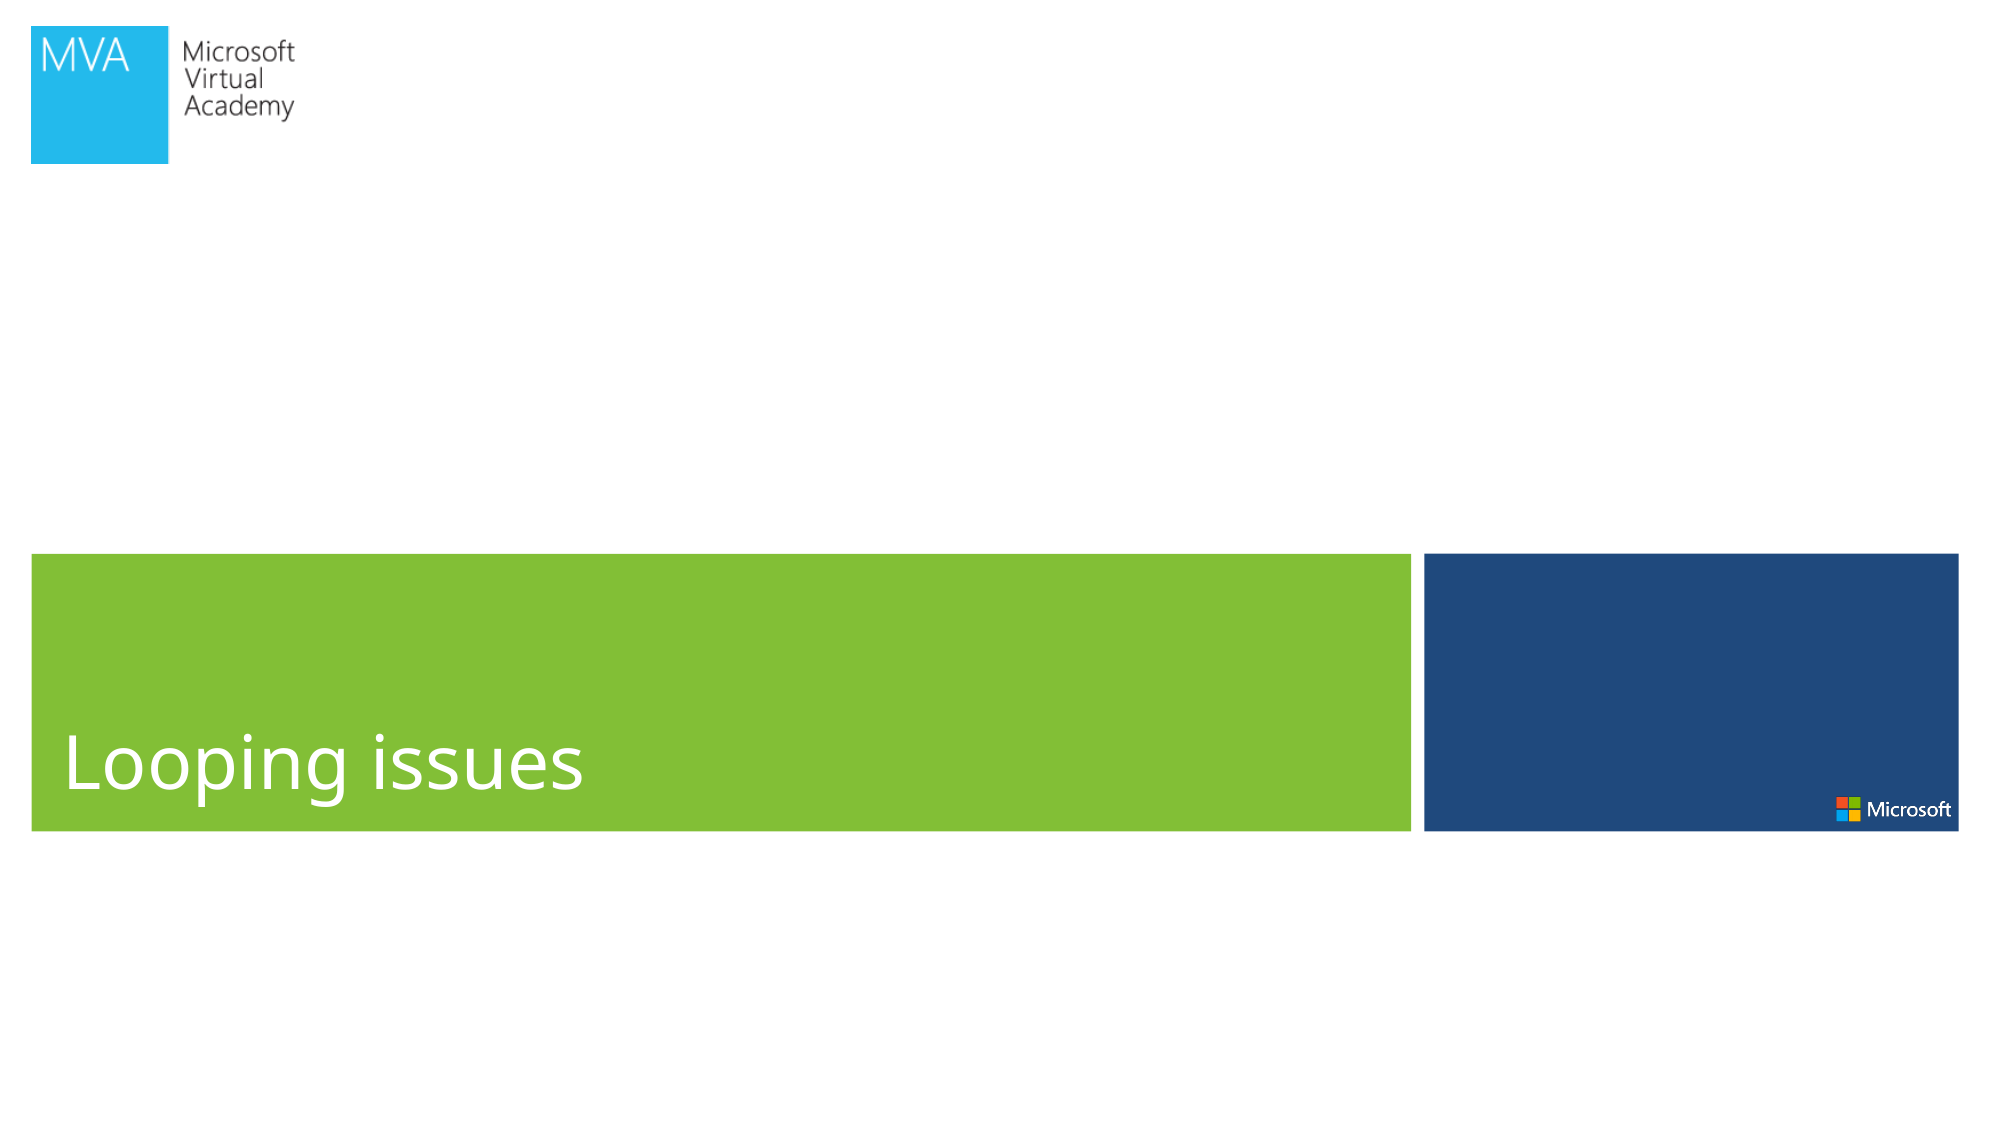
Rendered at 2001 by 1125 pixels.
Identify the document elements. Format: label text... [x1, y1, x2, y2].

picture [1834, 790, 1956, 827]
list Looping issues [47, 568, 1396, 813]
picture [31, 26, 374, 164]
